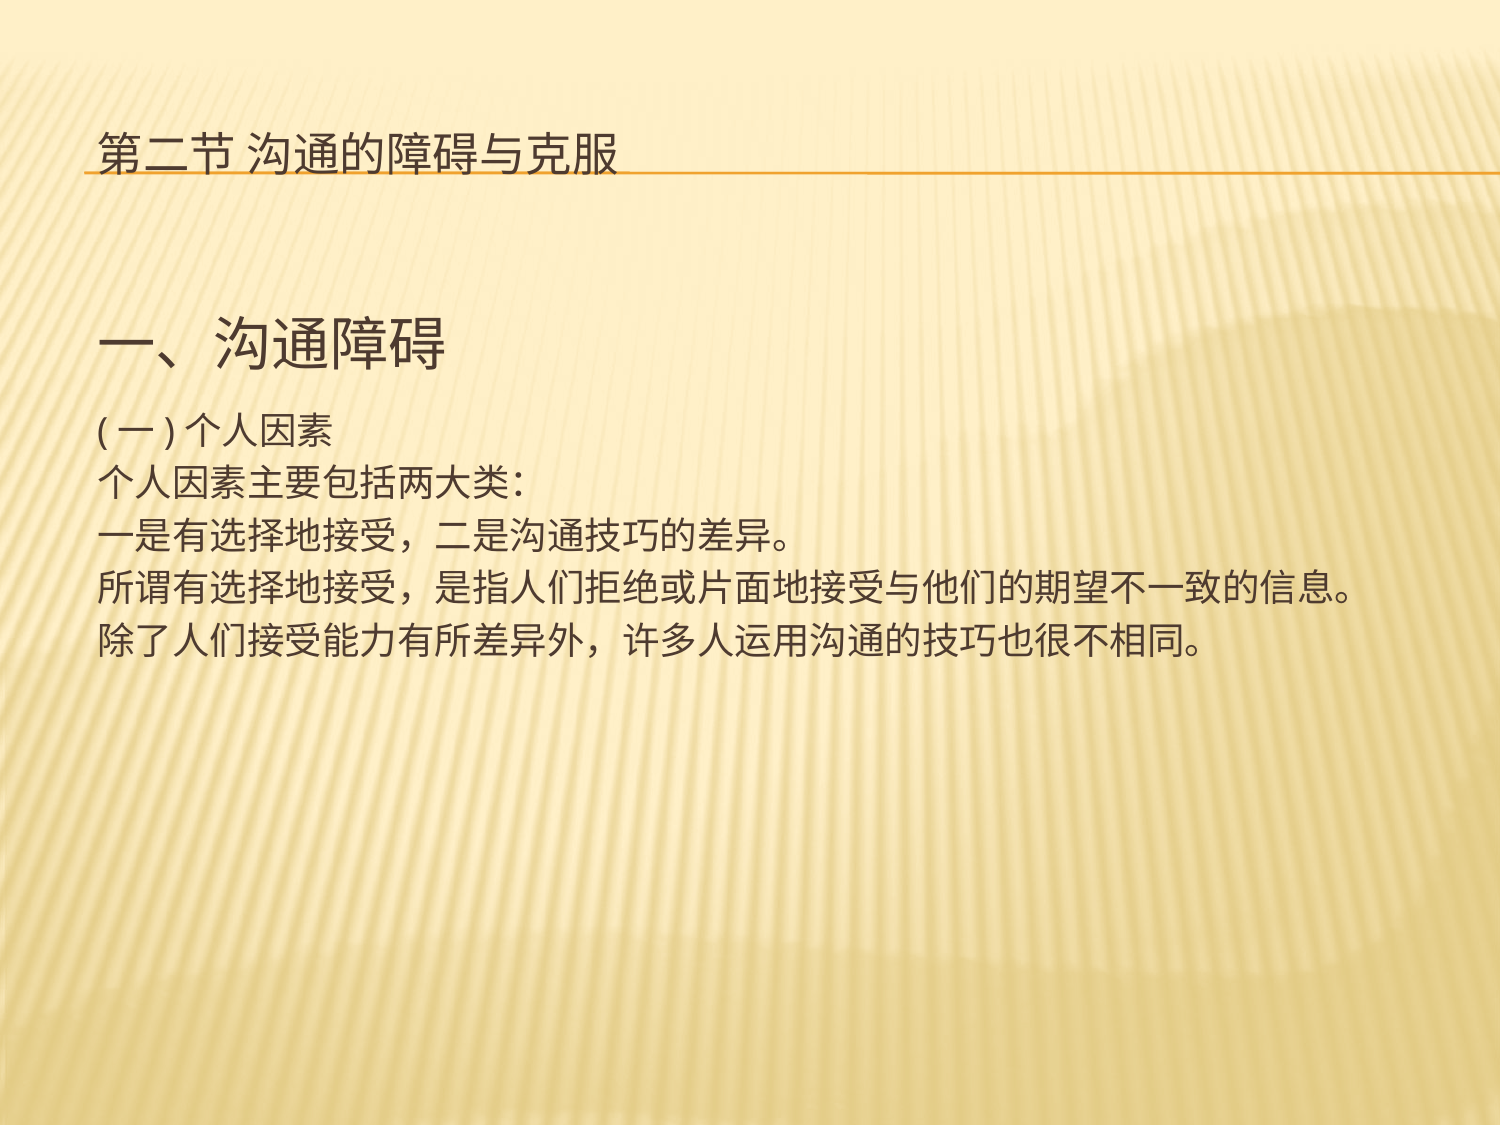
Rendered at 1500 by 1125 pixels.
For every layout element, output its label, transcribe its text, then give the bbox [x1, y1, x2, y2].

list 一、沟通障碍 (一)个人因素 个人因素主要包括两大类： 一是有选择地接受，二是沟通技巧的差异。 所谓有选择地接受，是指人们拒绝或片面地接受与他们的期望不一致的信息。 除了人们接受能力有所差异外，许多人运用沟通的技巧也很不相同。 [81, 264, 1433, 1060]
title 第二节 沟通的障碍与克服 [82, 117, 1432, 245]
